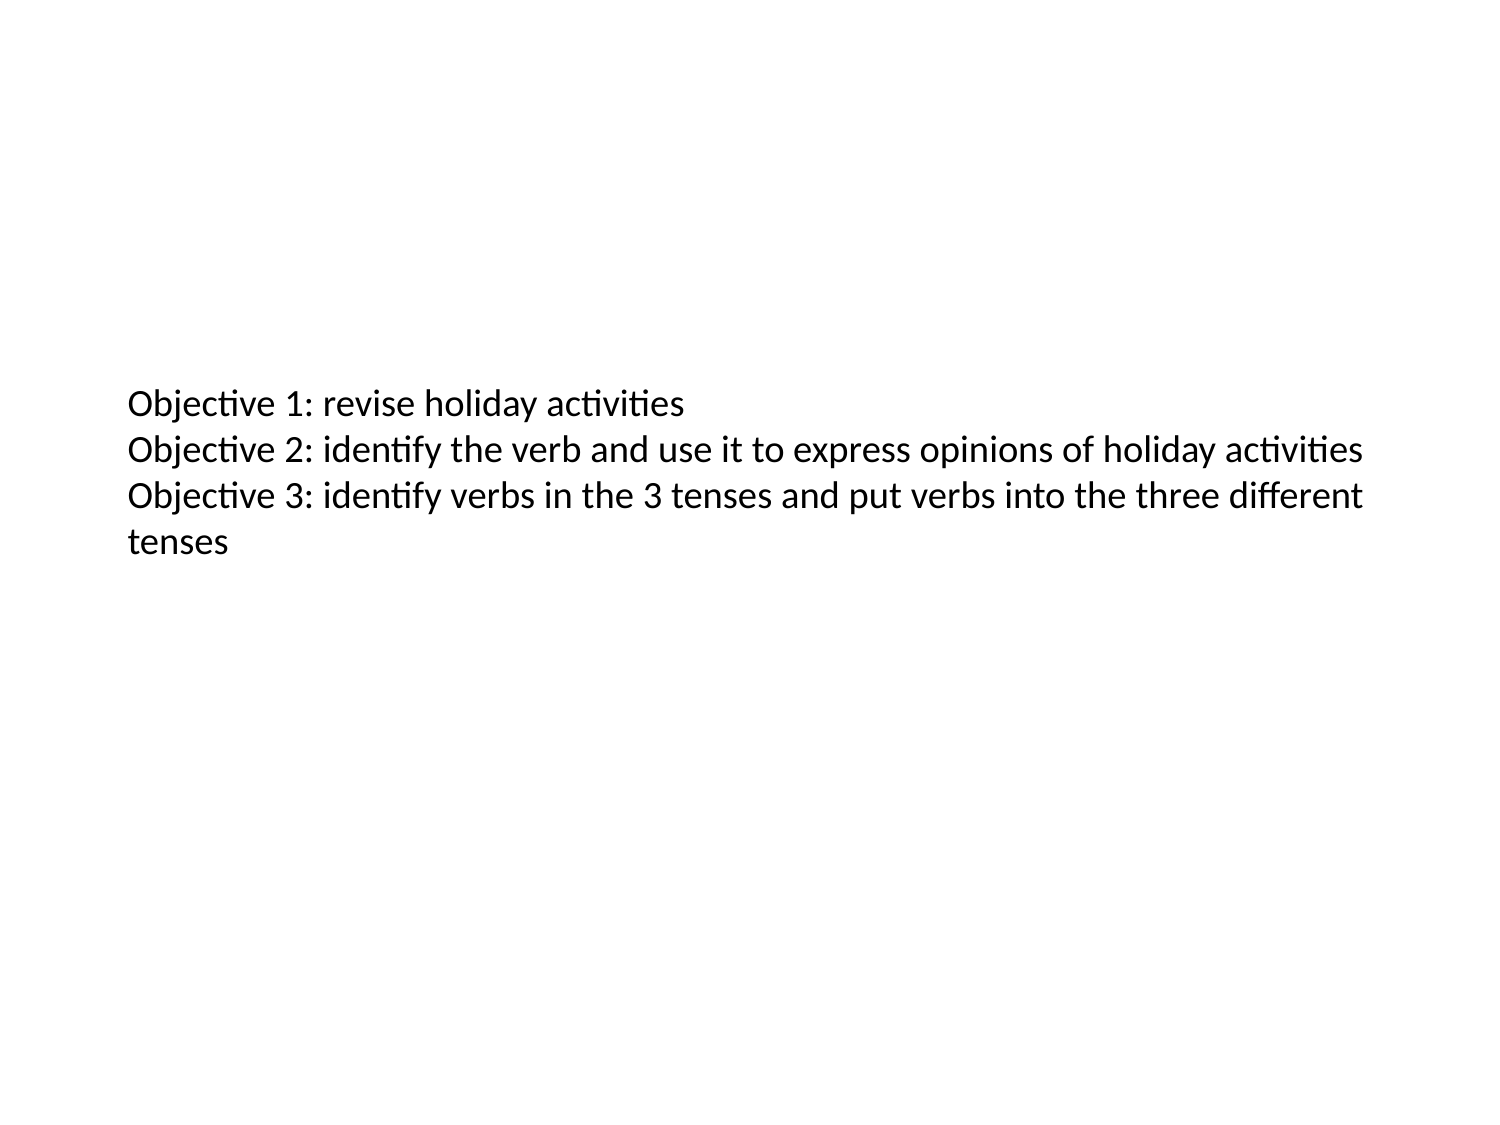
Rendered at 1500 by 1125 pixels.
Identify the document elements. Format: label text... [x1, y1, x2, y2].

title Objective 1: revise holiday activities Objective 2: identify the verb and use it to express opinions of holiday activities Objective 3: identify verbs in the 3 tenses and put verbs into the three different tenses [112, 349, 1388, 591]
